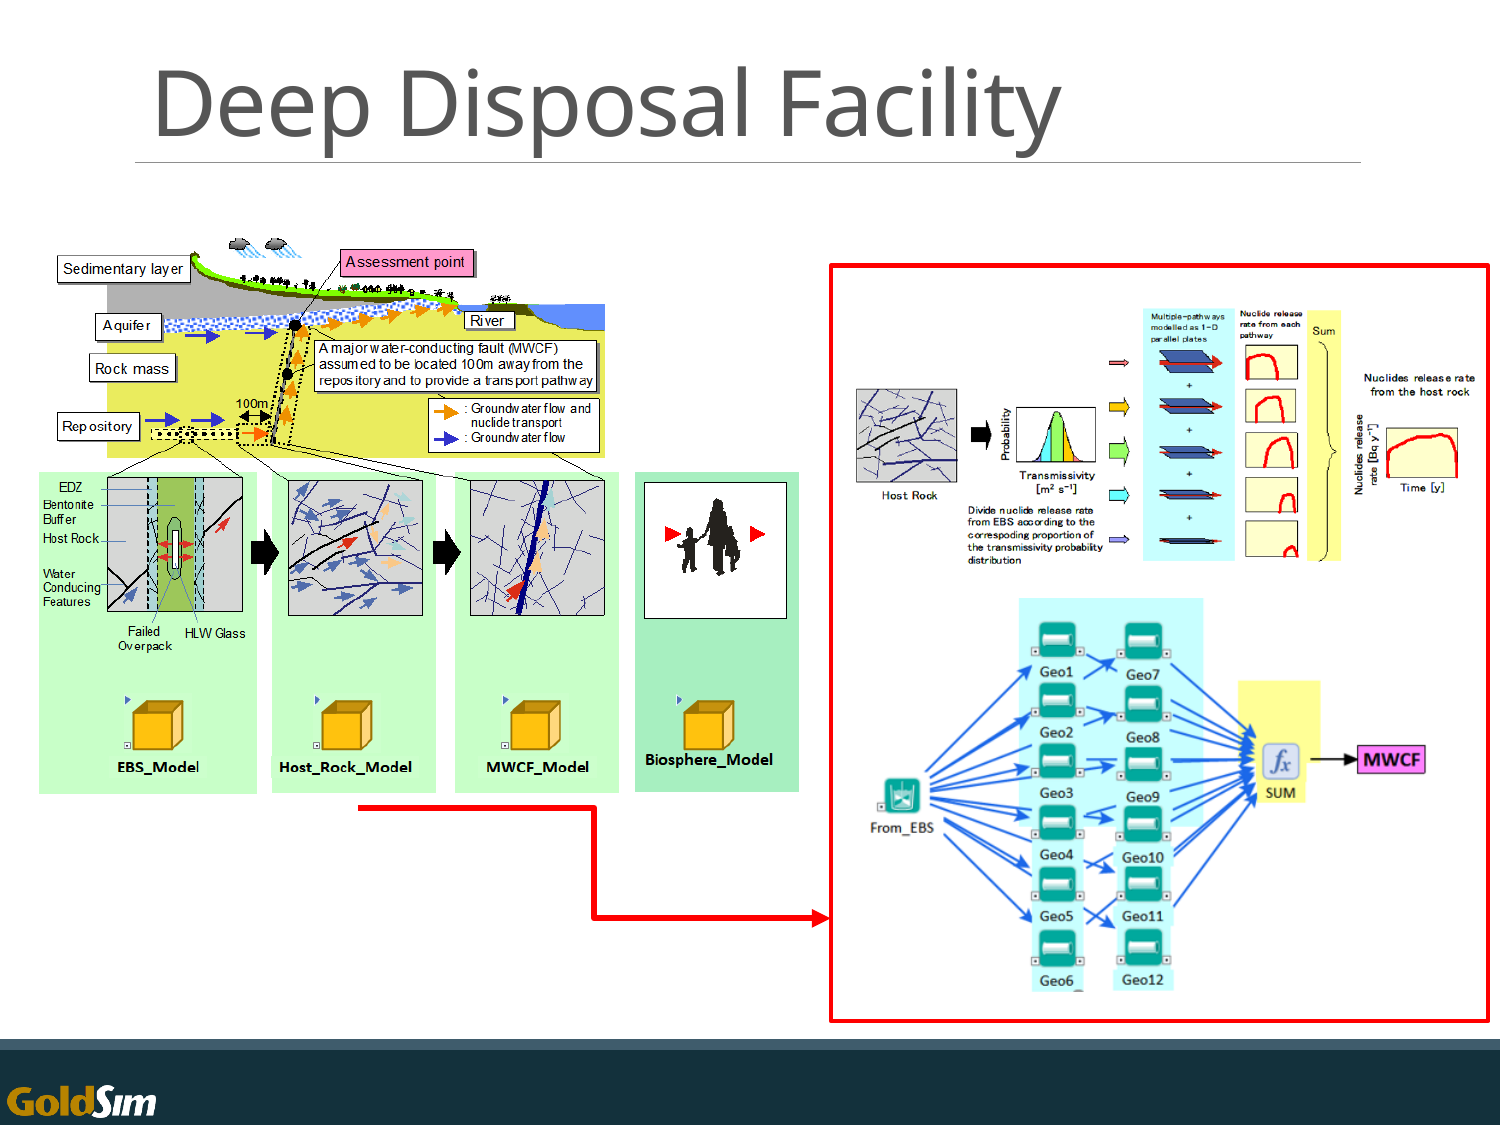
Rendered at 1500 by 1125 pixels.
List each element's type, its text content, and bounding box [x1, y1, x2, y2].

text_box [28, 196, 1489, 1022]
picture [7, 1085, 156, 1118]
title Deep Disposal Facility [135, 24, 1373, 163]
